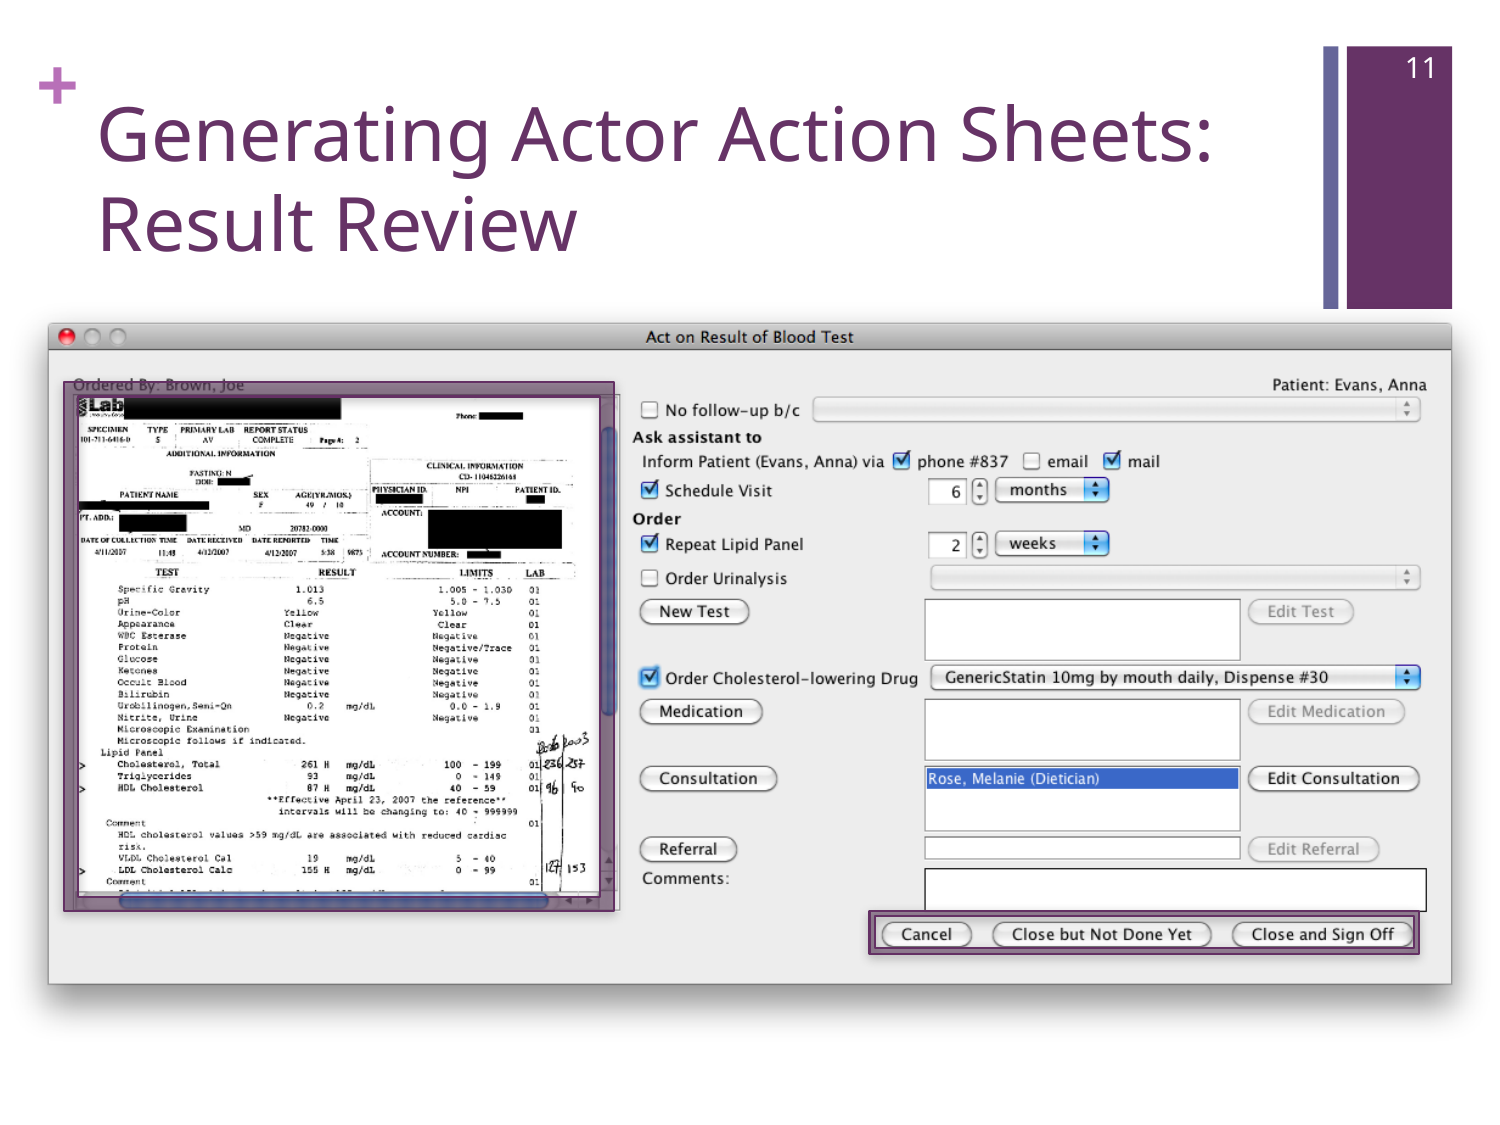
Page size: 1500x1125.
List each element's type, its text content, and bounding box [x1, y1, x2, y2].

slide_number 10 [1362, 39, 1454, 100]
title Generating Actor Action Sheets: Result Review [81, 79, 1322, 256]
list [0, 259, 1500, 1084]
